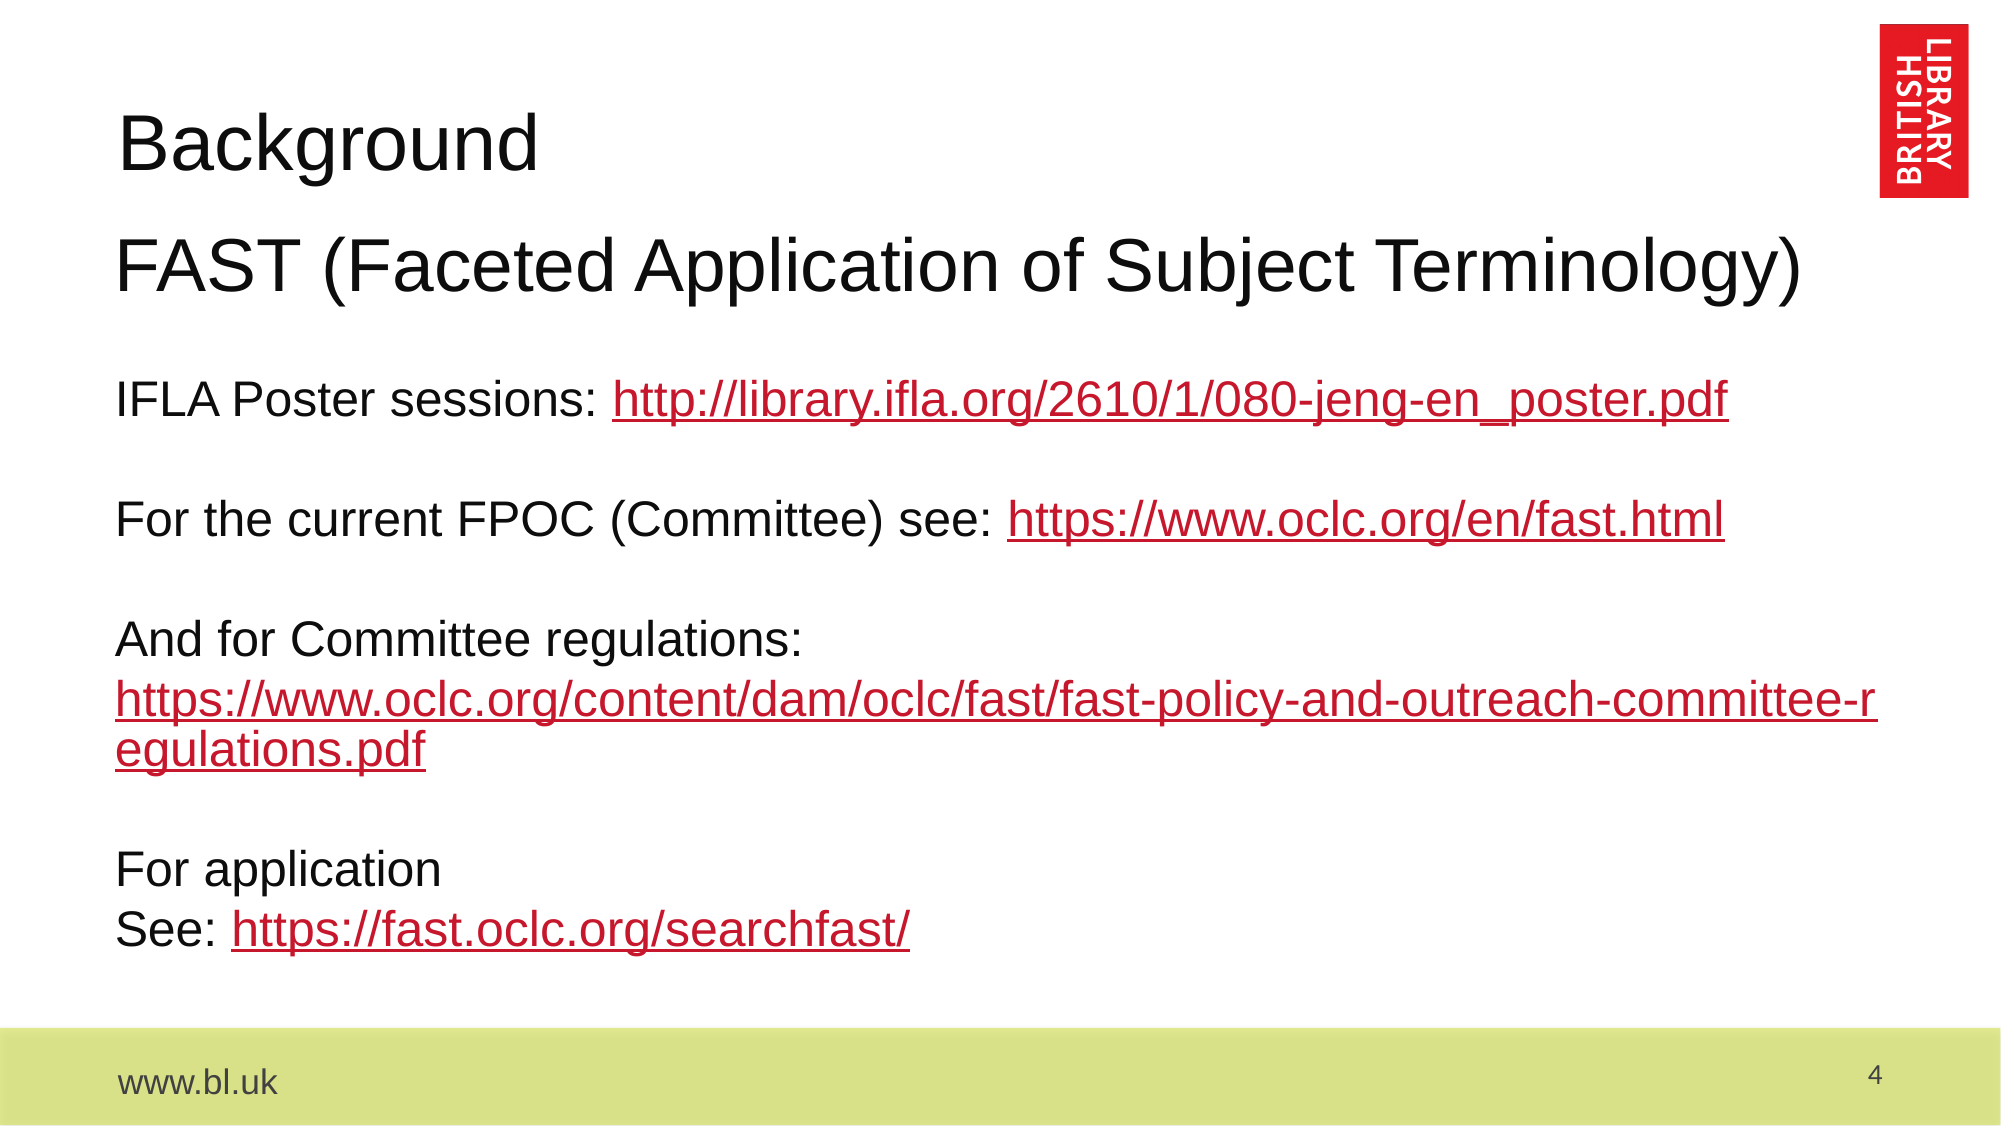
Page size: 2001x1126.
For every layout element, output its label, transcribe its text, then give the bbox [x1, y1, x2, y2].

text_box FAST (Faceted Application of Subject Terminology) IFLA Poster sessions: http://library.ifla.org/2610/1/080-jeng-en_poster.pdf For the current FPOC (Committee) see: https://www.oclc.org/en/fast.html And for Committee regulations: https://www.oclc.org/content/dam/oclc/fast/fast-policy-and-outreach-committee-regulations.pdf For application See: https://fast.oclc.org/searchfast/ [99, 208, 1901, 1006]
title Background [99, 45, 1901, 208]
slide_number 4 [1433, 1042, 1901, 1103]
